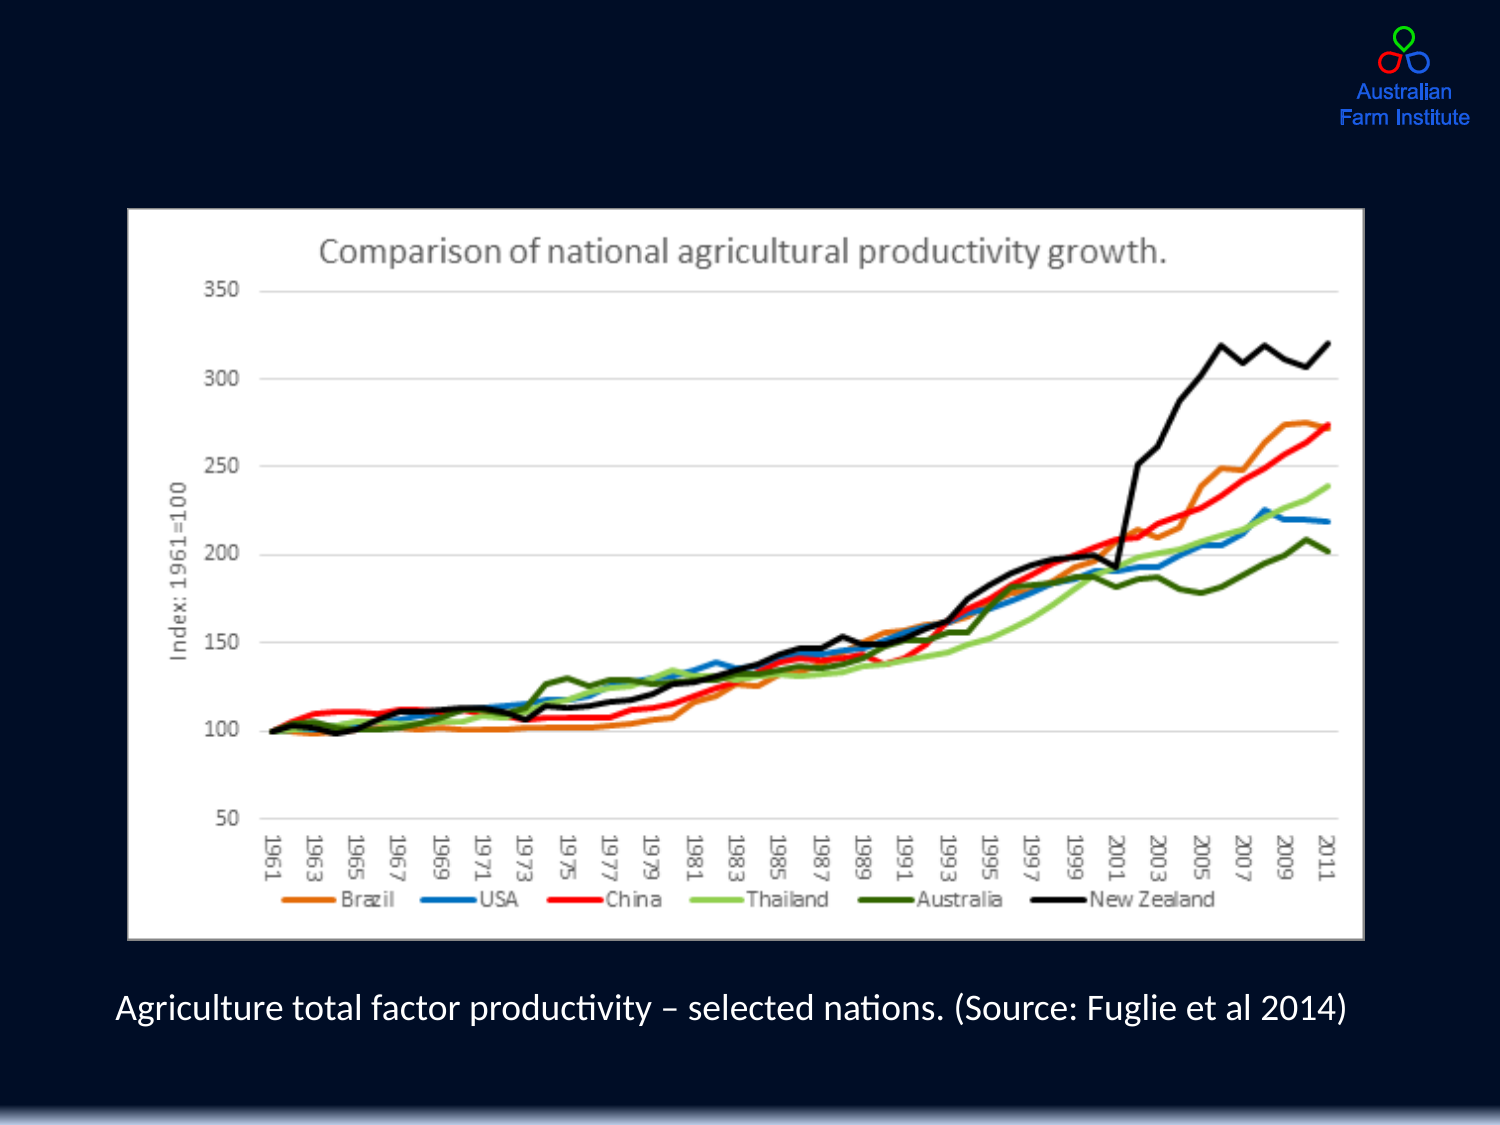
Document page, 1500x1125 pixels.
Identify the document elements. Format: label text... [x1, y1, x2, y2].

picture [126, 207, 1365, 941]
text_box Agriculture total factor productivity – selected nations. (Source: Fuglie et al 2014) [88, 975, 1376, 1036]
